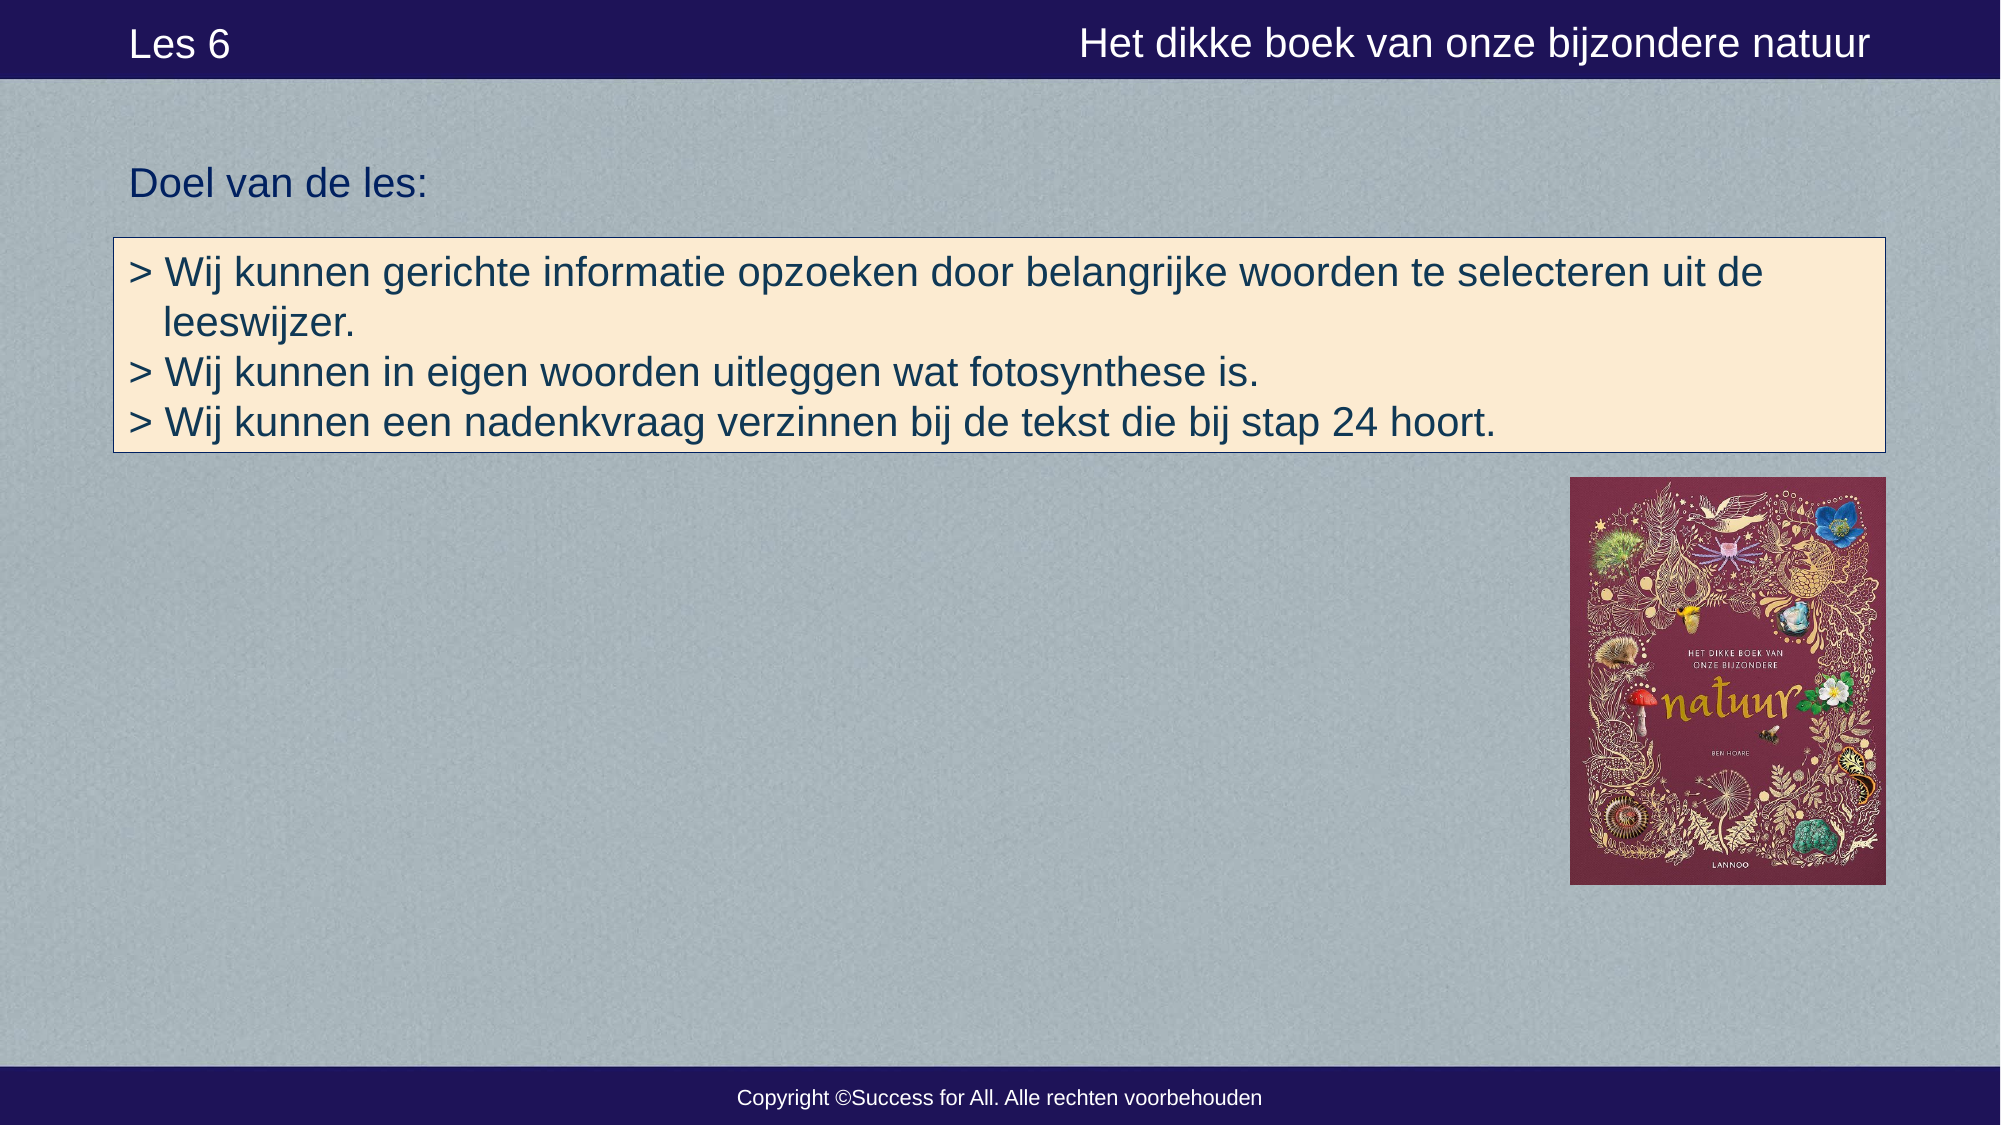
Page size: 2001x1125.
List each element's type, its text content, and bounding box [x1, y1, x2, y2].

text_box Copyright ©Success for All. Alle rechten voorbehouden [0, 1076, 2000, 1125]
text_box > Wij kunnen gerichte informatie opzoeken door belangrijke woorden te selecteren uit de leeswijzer. > Wij kunnen in eigen woorden uitleggen wat fotosynthese is. > Wij kunnen een nadenkvraag verzinnen bij de tekst die bij stap 24 hoort. [113, 237, 1886, 453]
picture [0, 0, 2001, 1125]
text_box Doel van de les: [113, 148, 1635, 214]
text_box Het dikke boek van onze bijzondere natuur [999, 8, 1886, 73]
text_box Les 6 [114, 9, 354, 75]
